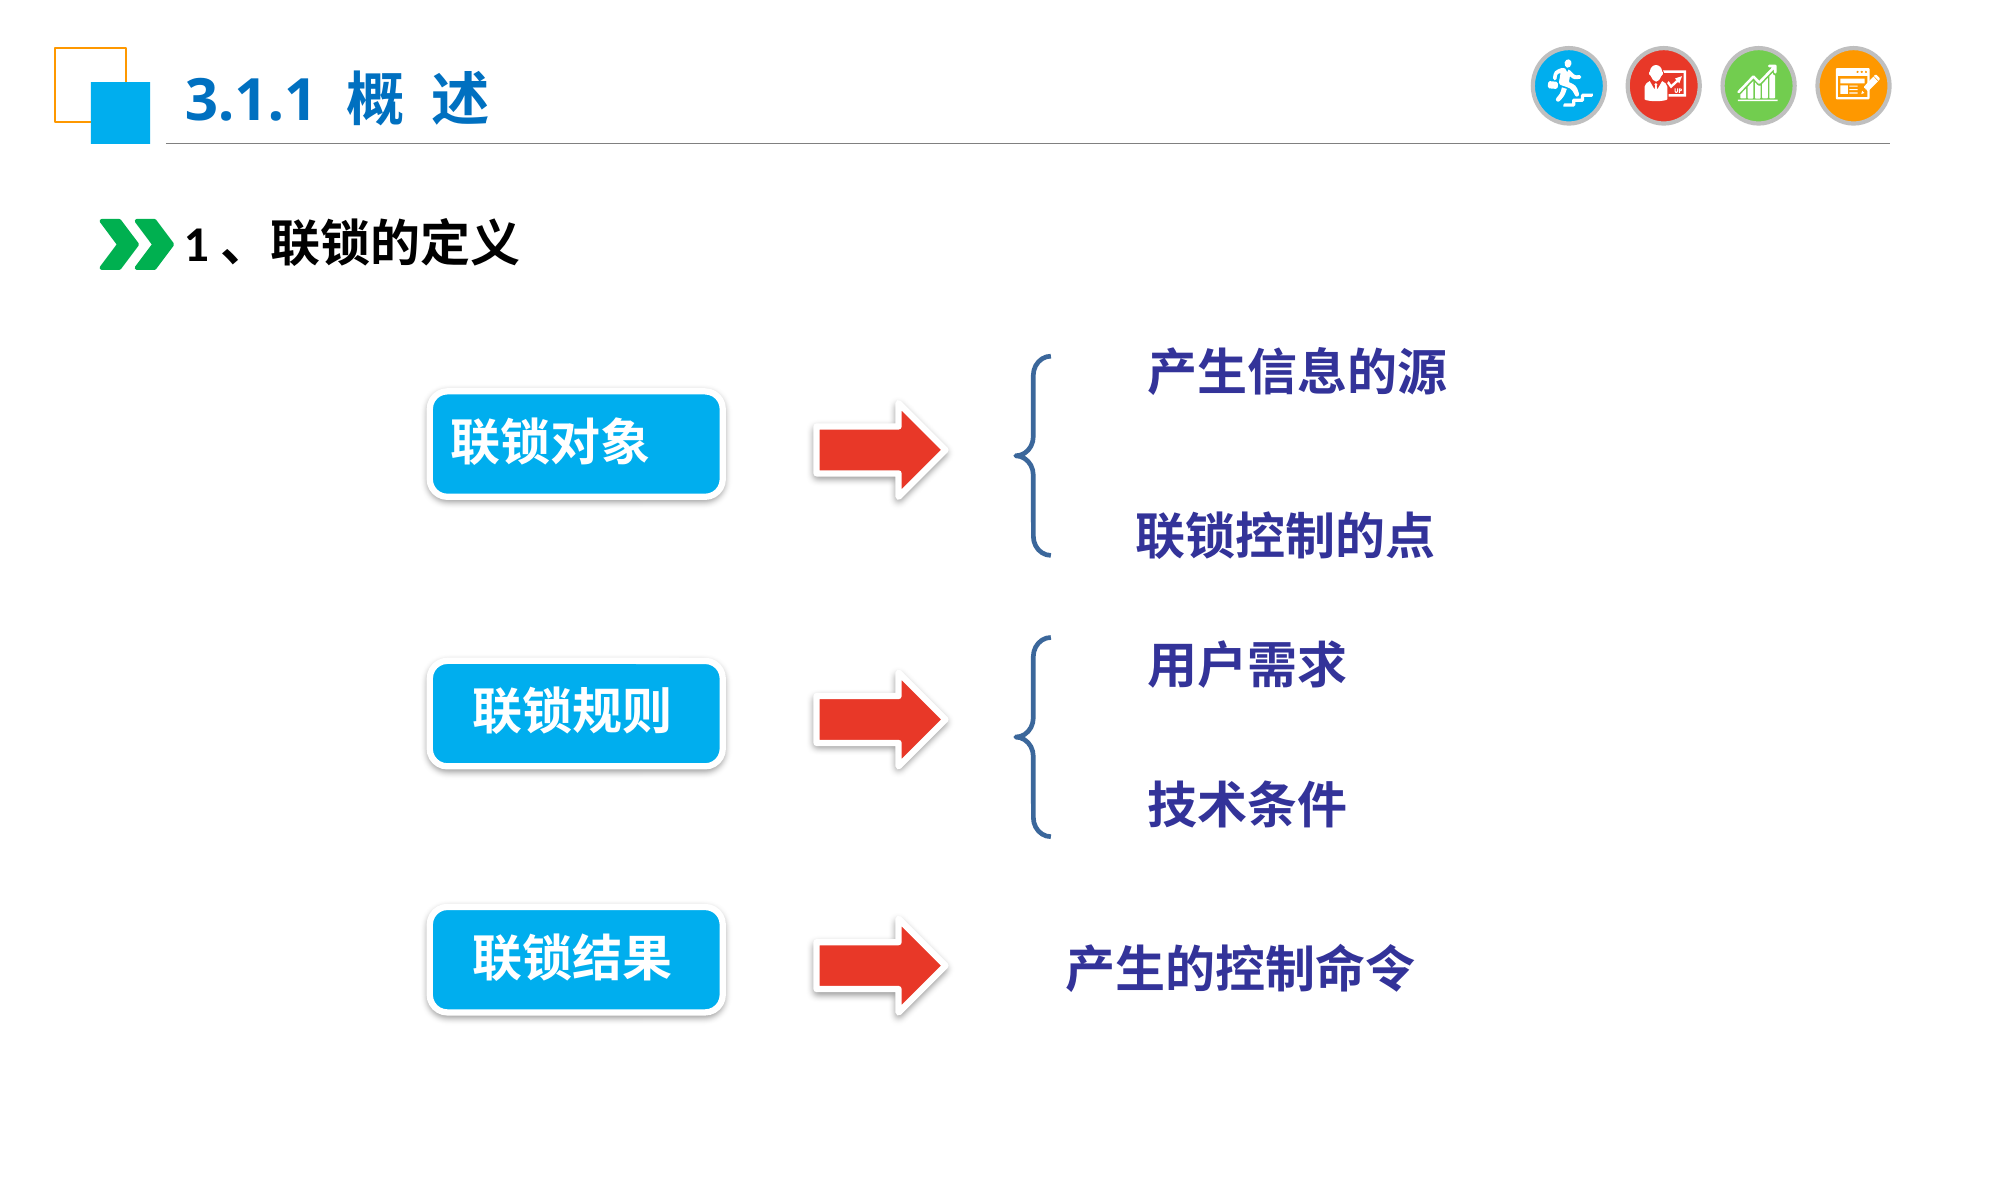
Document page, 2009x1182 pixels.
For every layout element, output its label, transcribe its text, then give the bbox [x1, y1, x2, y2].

text_box 技术条件 [1132, 766, 1497, 842]
text_box 产生的控制命令 [1050, 930, 1485, 1006]
text_box [813, 400, 949, 500]
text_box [429, 906, 723, 1013]
text_box [1015, 356, 1051, 556]
text_box 联锁控制的点 [1121, 496, 1485, 572]
text_box 产生信息的源 [1132, 332, 1485, 408]
text_box 3.1.1 概 述 [164, 51, 511, 142]
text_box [101, 203, 533, 280]
text_box 用户需求 [1132, 625, 1485, 701]
text_box [813, 915, 949, 1016]
text_box [1015, 637, 1051, 837]
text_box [429, 660, 723, 767]
text_box [813, 669, 949, 770]
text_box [429, 391, 723, 498]
